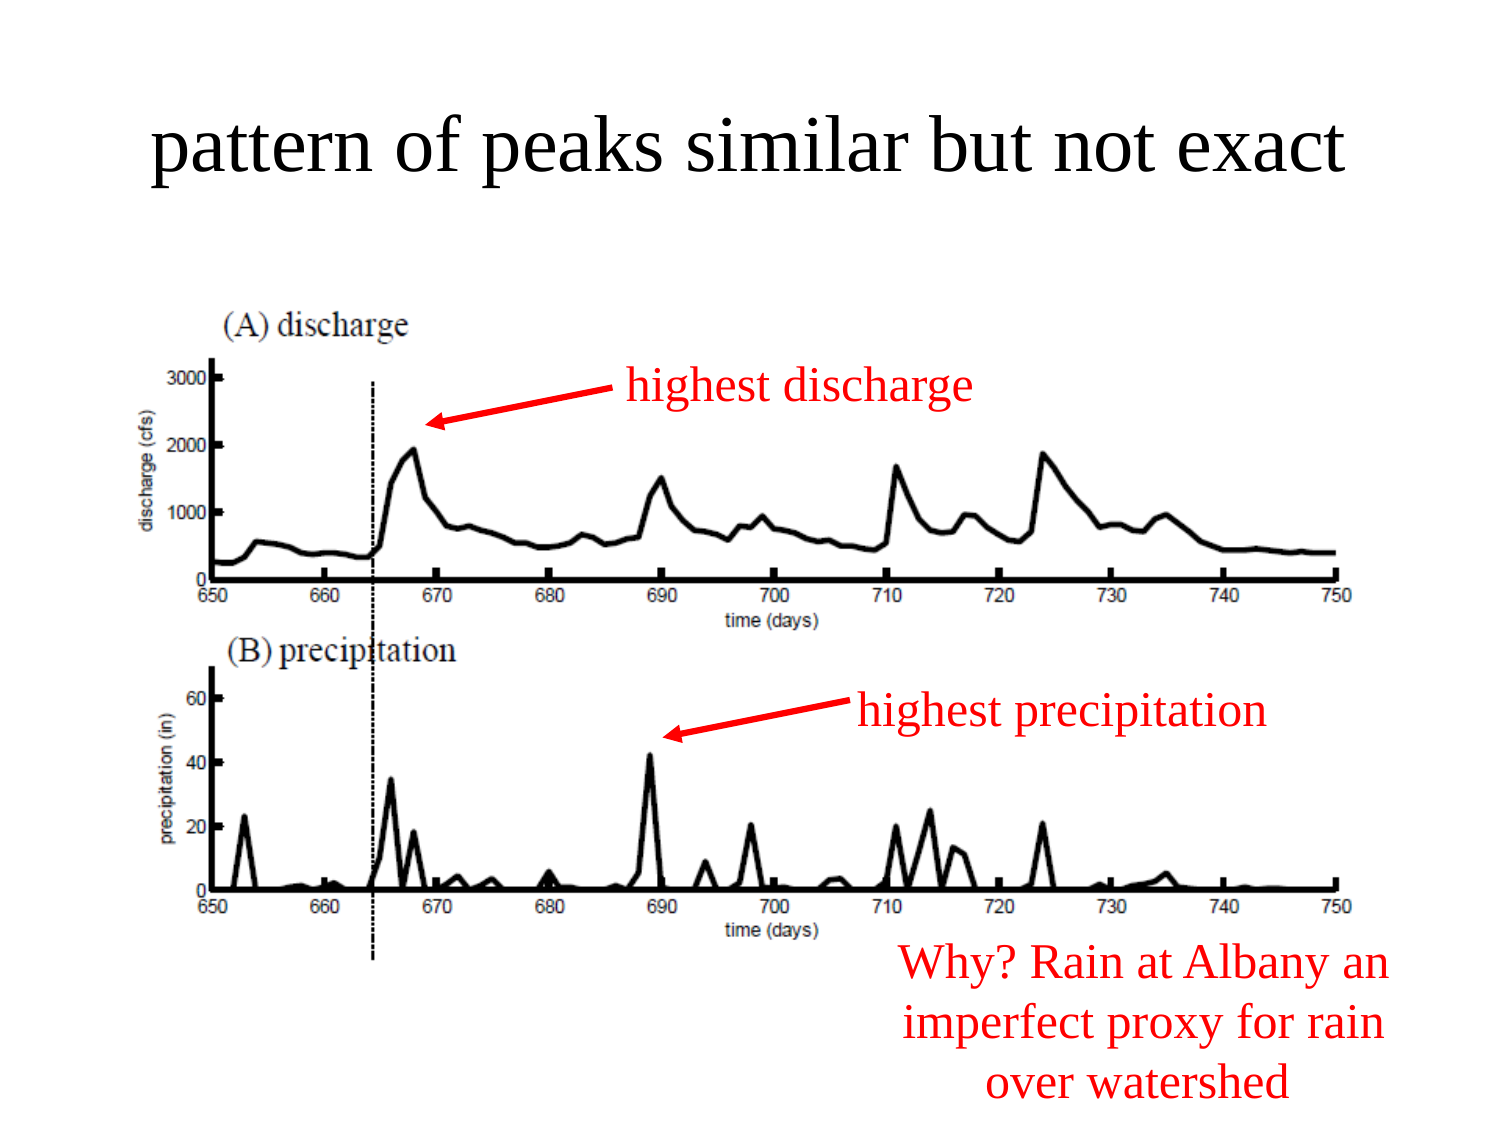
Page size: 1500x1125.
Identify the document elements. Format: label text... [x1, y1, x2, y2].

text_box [424, 387, 613, 426]
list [130, 295, 1369, 972]
title pattern of peaks similar but not exact [75, 45, 1425, 233]
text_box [662, 699, 851, 738]
text_box Why? Rain at Albany an imperfect proxy for rain over watershed [837, 949, 1450, 1088]
